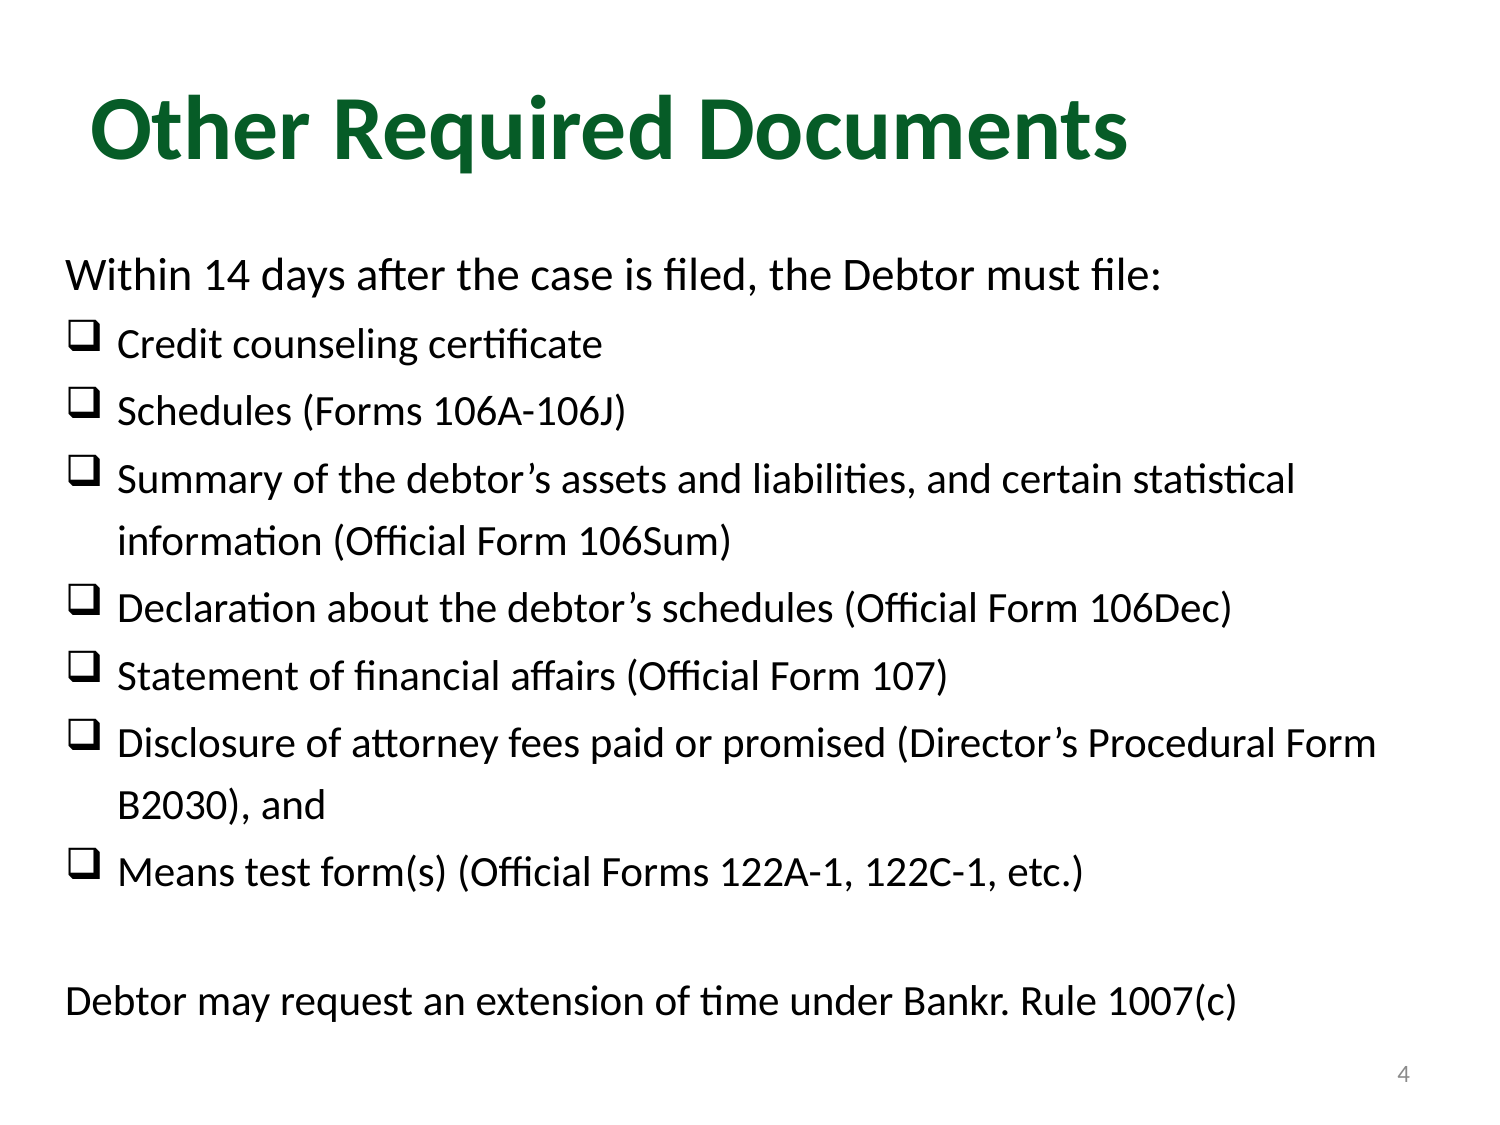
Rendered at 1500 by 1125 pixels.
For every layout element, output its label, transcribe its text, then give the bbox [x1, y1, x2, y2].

slide_number 4 [1074, 1042, 1425, 1103]
title Other Required Documents [75, 45, 1425, 200]
list Within 14 days after the case is filed, the Debtor must file: Credit counseling certificate Schedules (Forms 106A-106J) Summary of the debtor’s assets and liabilities, and certain statistical information (Official Form 106Sum) Declaration about the debtor’s schedules (Official Form 106Dec) Statement of financial affairs (Official Form 107) Disclosure of attorney fees paid or promised (Director’s Procedural Form B2030), and Means test form(s) (Official Forms 122A-1, 122C-1, etc.) Debtor may request an extension of time under Bankr. Rule 1007(c) [50, 224, 1425, 1038]
